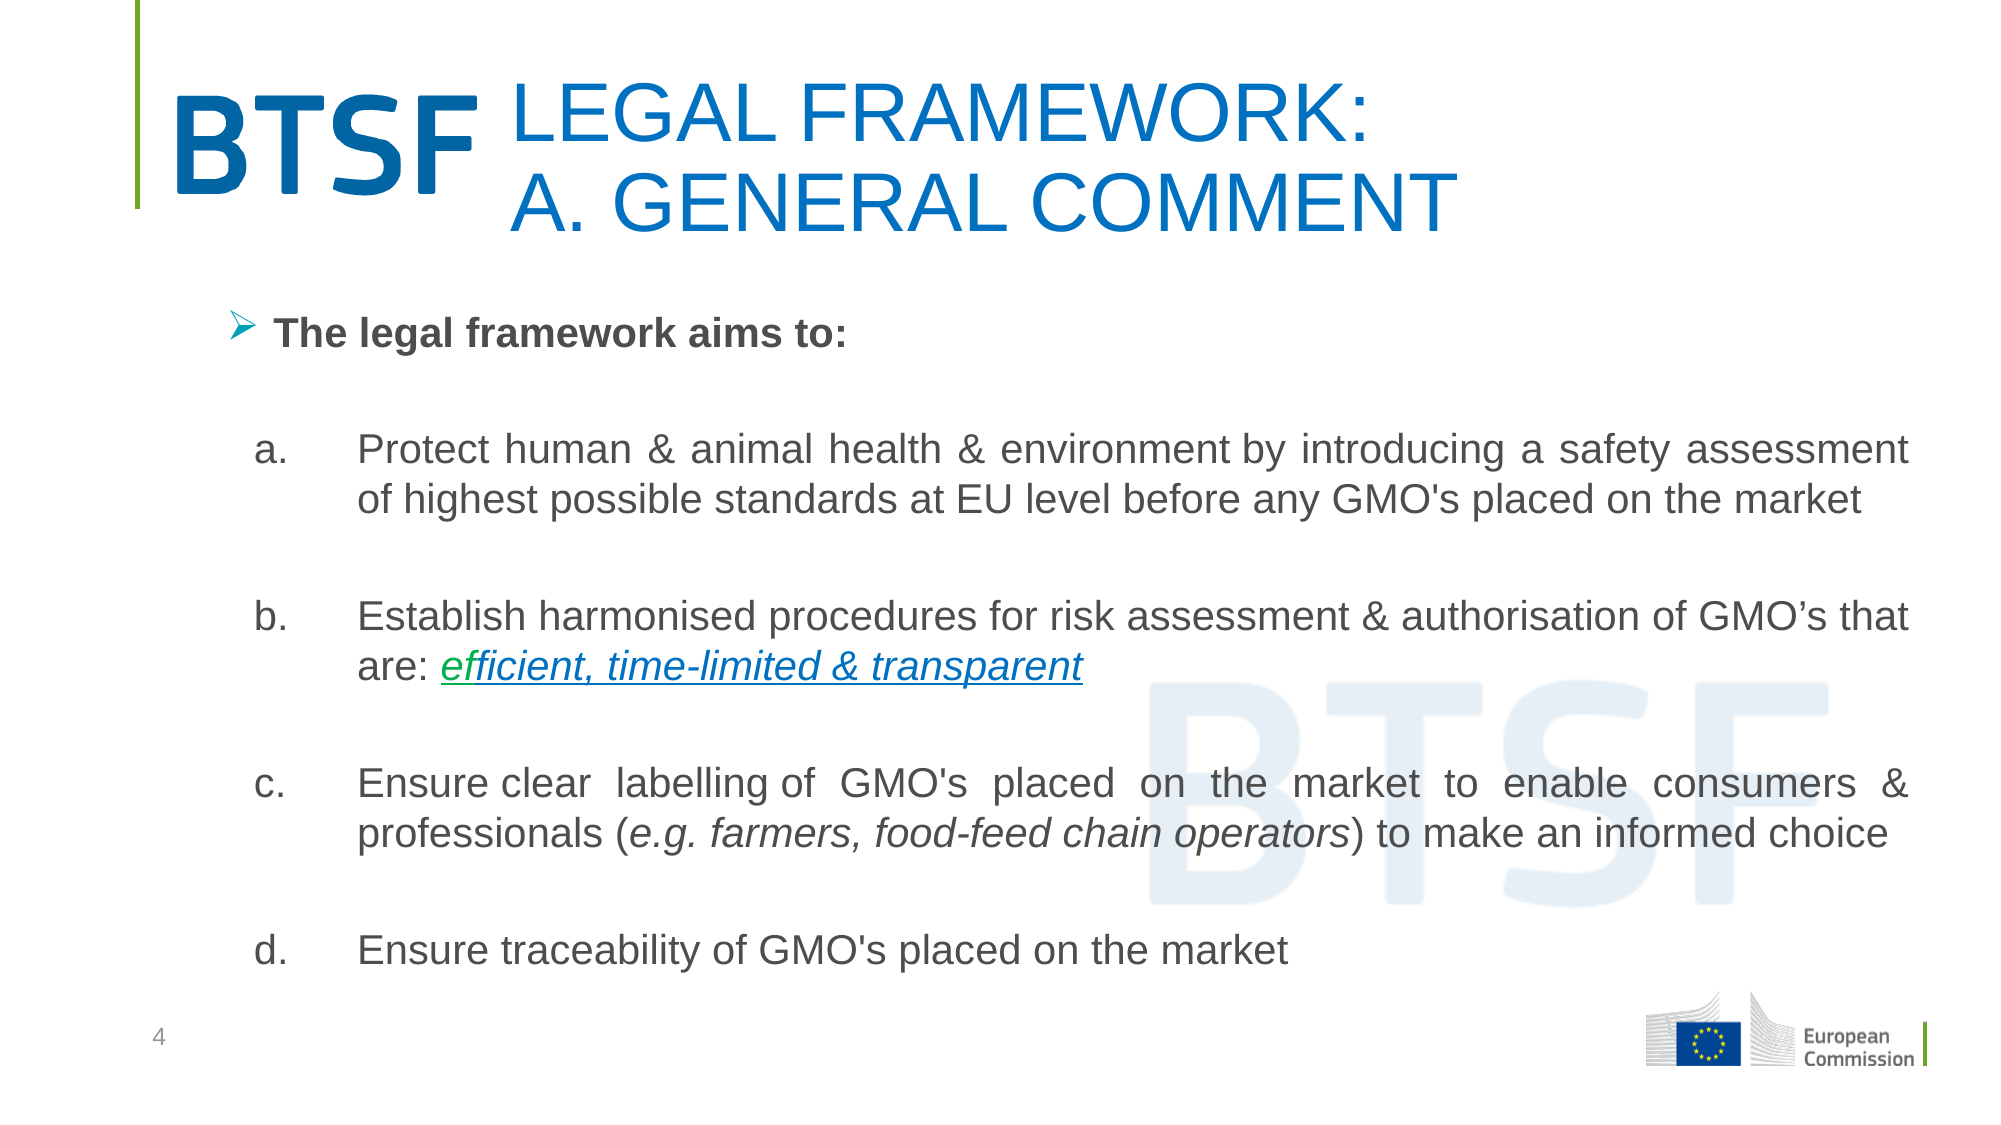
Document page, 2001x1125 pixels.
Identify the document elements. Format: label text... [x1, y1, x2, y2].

title LEGAL FRAMEWORK: A. GENERAL COMMENT [495, 121, 1883, 214]
picture [148, 77, 516, 214]
picture [1646, 991, 1927, 1066]
text_box The legal framework aims to: Protect human & animal health & environment by introducing a safety assessment of highest possible standards at EU level before any GMO's placed on the market Establish harmonised procedures for risk assessment & authorisation of GMO’s that are: efficient, time-limited & transparent Ensure clear labelling of GMO's placed on the market to enable consumers & professionals (e.g. farmers, food-feed chain operators) to make an informed choice Ensure traceability of GMO's placed on the market [137, 214, 1925, 1012]
slide_number 4 [137, 1012, 588, 1066]
